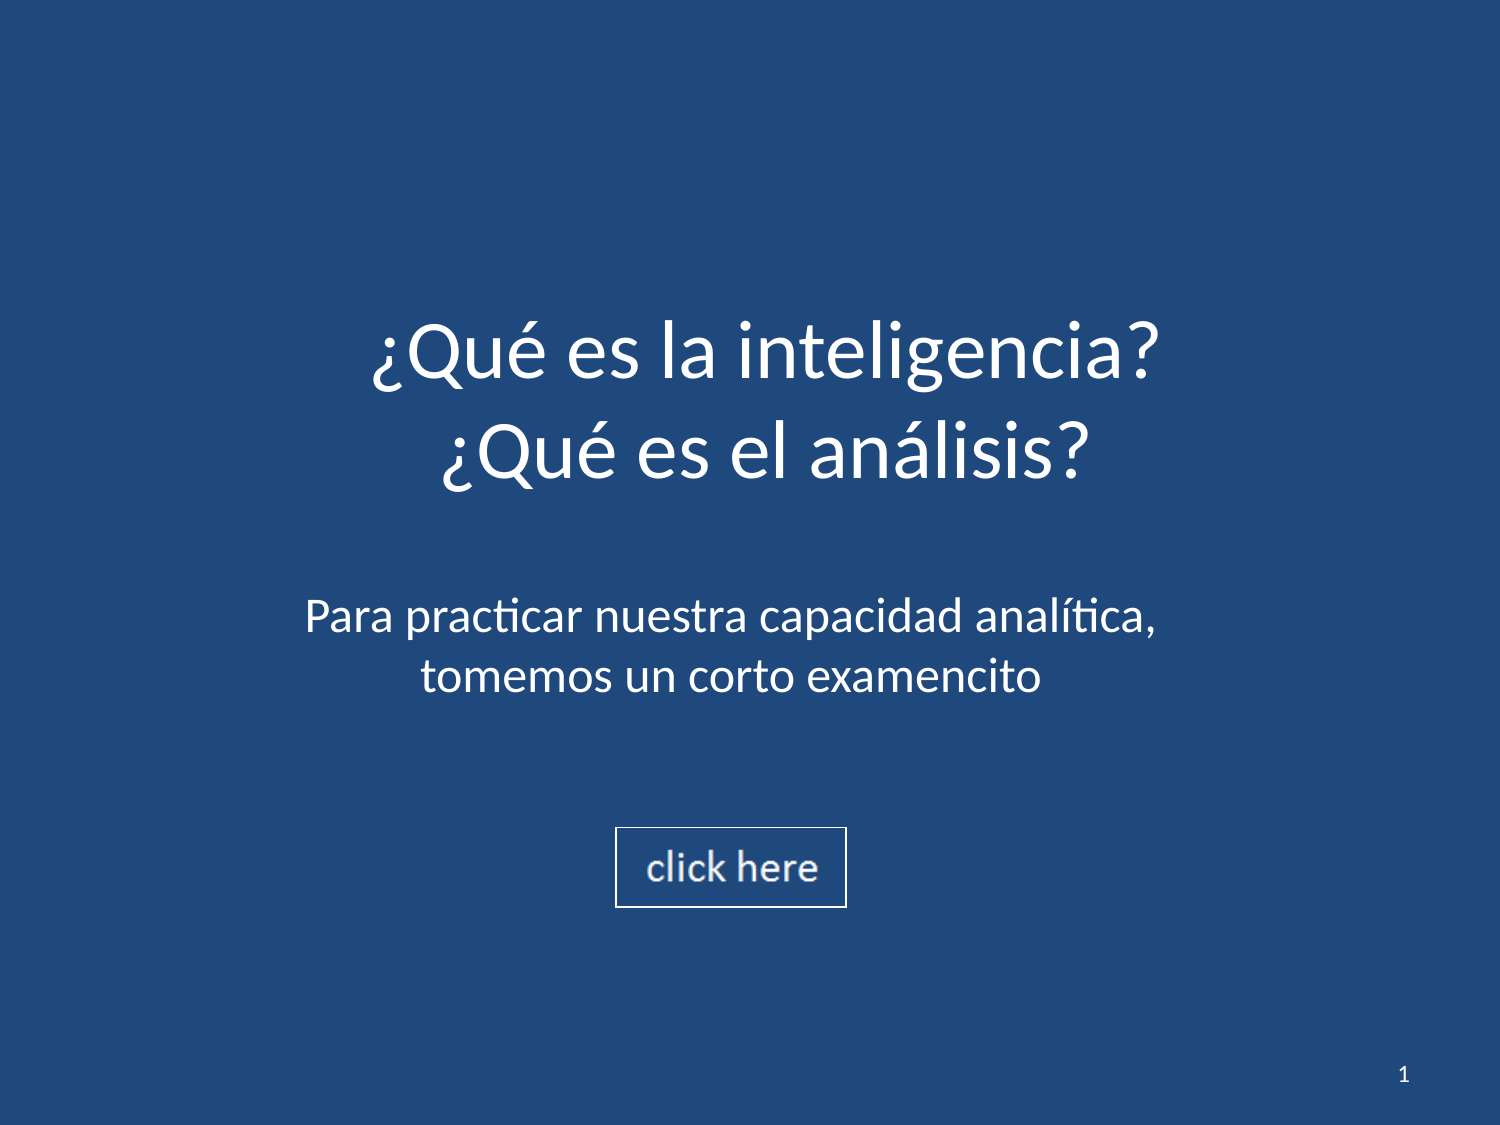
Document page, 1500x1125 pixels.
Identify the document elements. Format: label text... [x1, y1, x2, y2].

picture [616, 827, 846, 907]
text_box ¿Qué es la inteligencia? ¿Qué es el análisis? [353, 287, 1178, 503]
slide_number 1 [1074, 1042, 1425, 1103]
text_box Para practicar nuestra capacidad analítica, tomemos un corto examencito [289, 574, 1173, 860]
